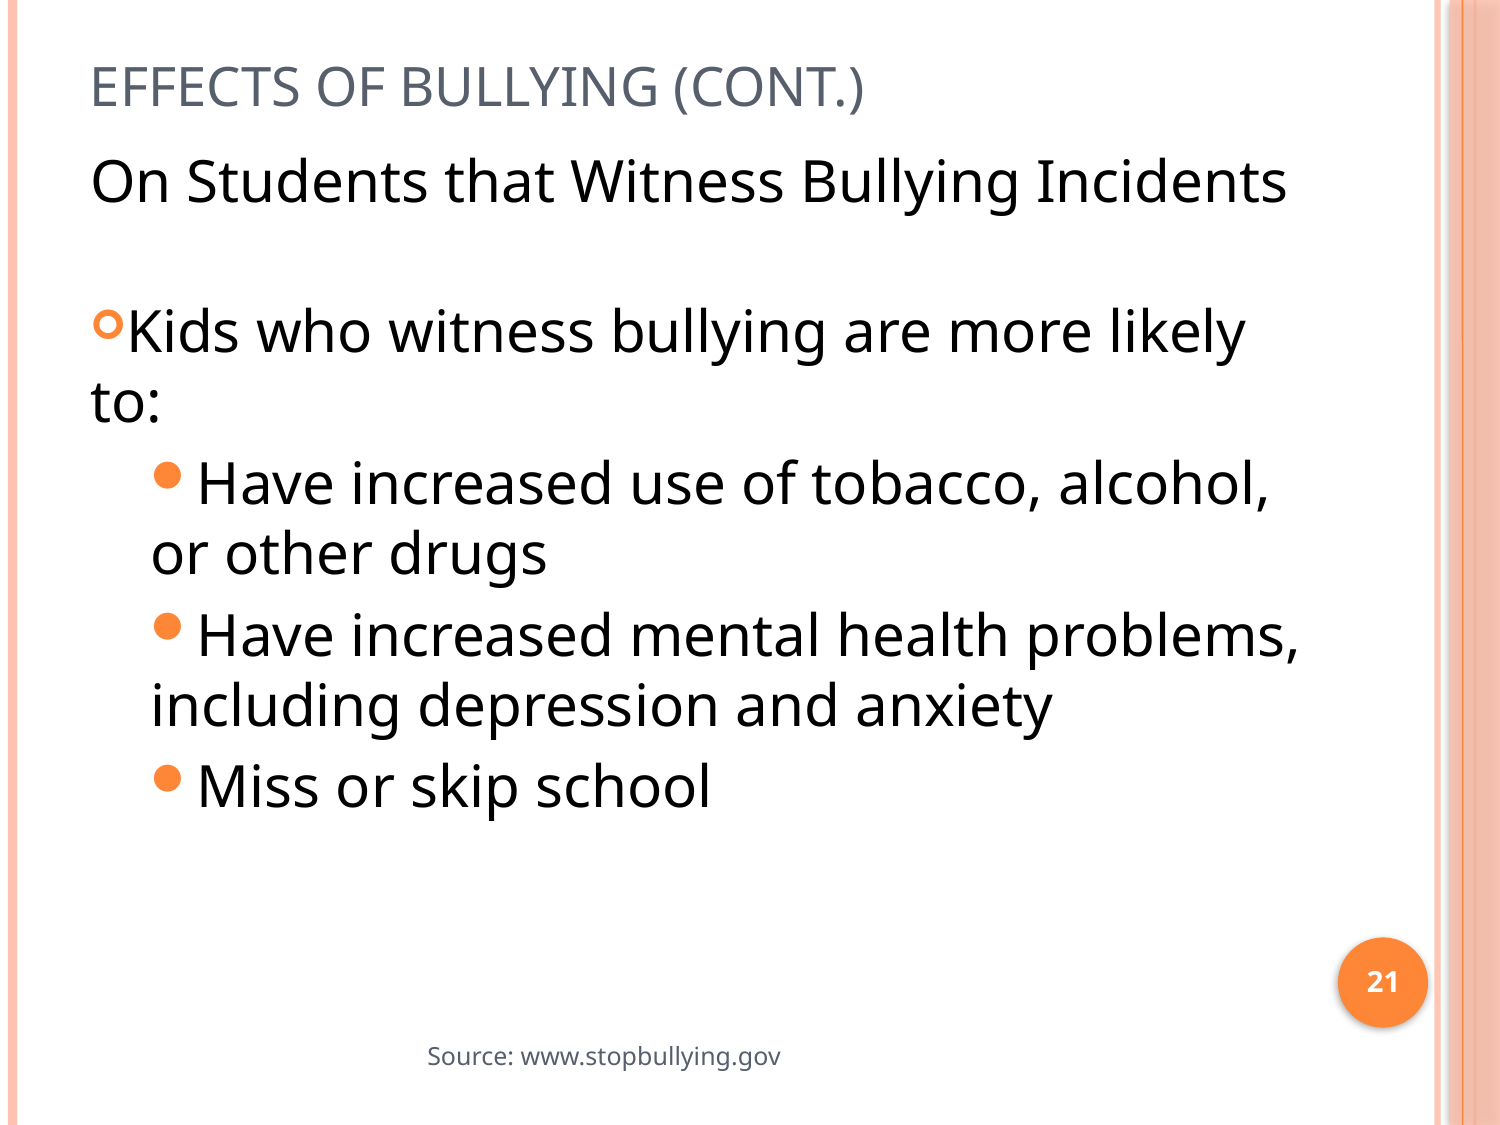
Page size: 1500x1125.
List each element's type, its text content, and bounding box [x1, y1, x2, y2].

text_box Source: www.stopbullying.gov [412, 1024, 938, 1085]
list On Students that Witness Bullying Incidents Kids who witness bullying are more likely to: Have increased use of tobacco, alcohol, or other drugs Have increased mental health problems, including depression and anxiety Miss or skip school [75, 149, 1338, 1088]
slide_number 21 [1333, 940, 1434, 1026]
title Effects of Bullying (Cont.) [75, 45, 1300, 125]
